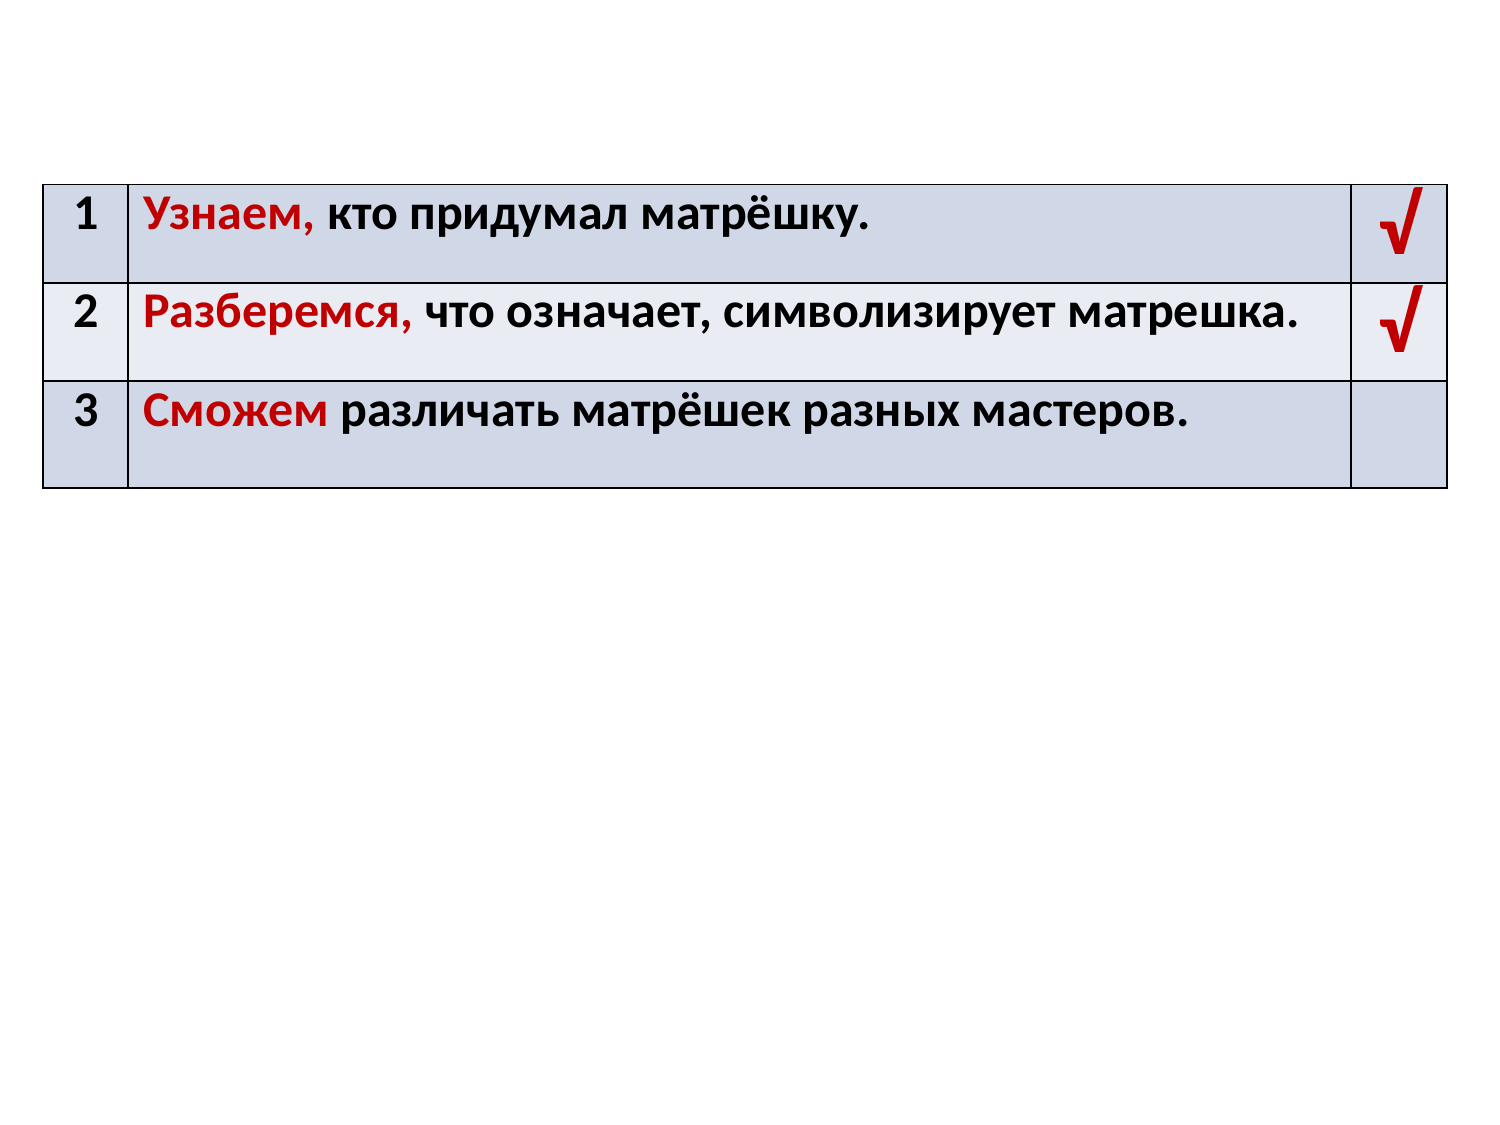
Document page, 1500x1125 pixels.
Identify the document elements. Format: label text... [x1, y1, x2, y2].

table_header √ [1352, 185, 1446, 282]
table_header Узнаем, кто придумал матрёшку. [129, 185, 1350, 282]
table_cell 2 [44, 284, 127, 380]
table_header 1 [44, 185, 127, 282]
table_cell √ [1352, 284, 1446, 380]
table_cell [1352, 382, 1446, 487]
table_cell 3 [44, 382, 127, 487]
table_cell Сможем различать матрёшек разных мастеров. [129, 382, 1350, 487]
table_cell Разберемся, что означает, символизирует матрешка. [129, 284, 1350, 380]
